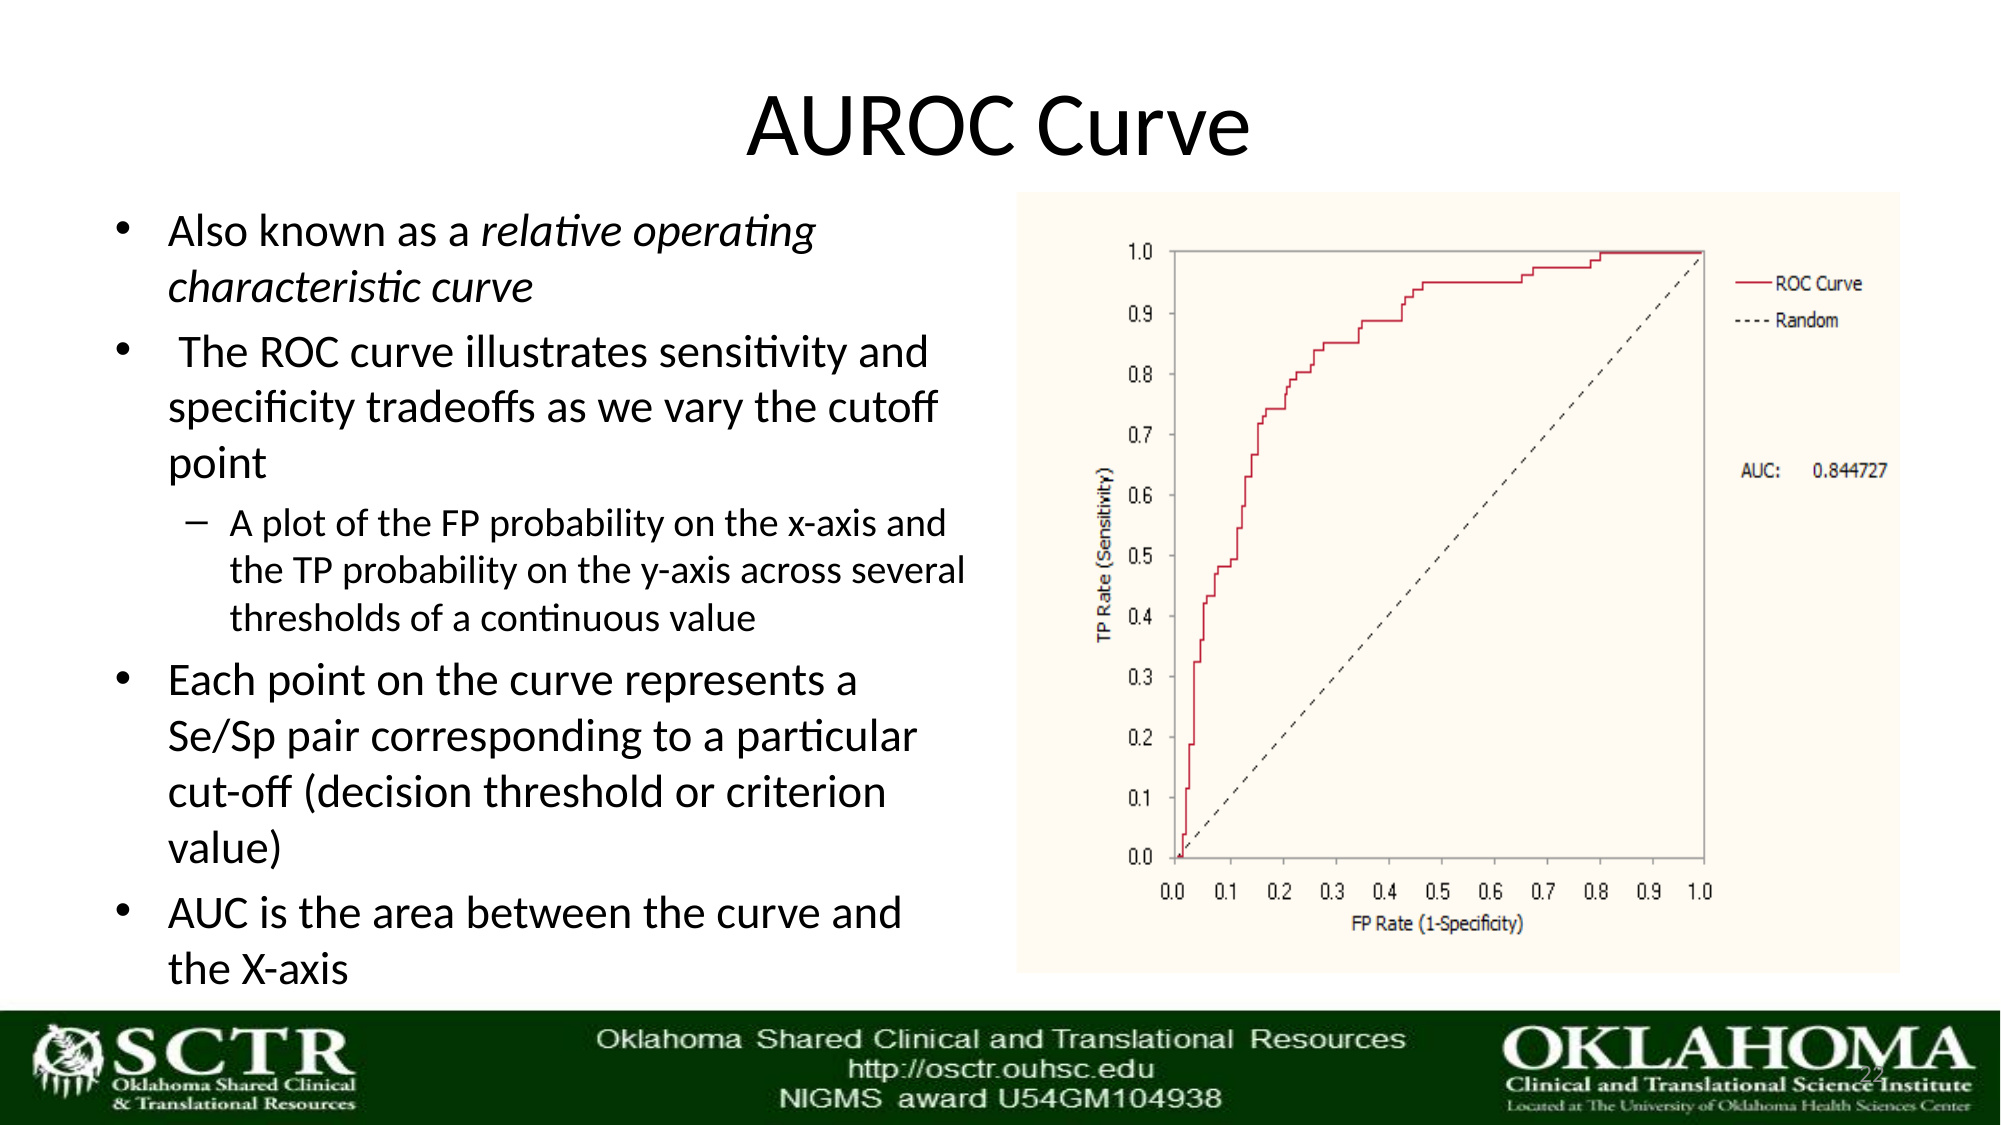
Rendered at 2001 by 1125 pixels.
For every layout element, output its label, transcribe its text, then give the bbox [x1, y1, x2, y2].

picture [0, 0, 2001, 1125]
title AUROC Curve [99, 45, 1900, 193]
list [1016, 191, 1901, 973]
slide_number 22 [1433, 1042, 1900, 1103]
list Also known as a relative operating characteristic curve The ROC curve illustrates sensitivity and specificity tradeoffs as we vary the cutoff point A plot of the FP probability on the x-axis and the TP probability on the y-axis across several thresholds of a continuous value Each point on the curve represents a Se/Sp pair corresponding to a particular cut-off (decision threshold or criterion value) AUC is the area between the curve and the X-axis [99, 192, 984, 1005]
